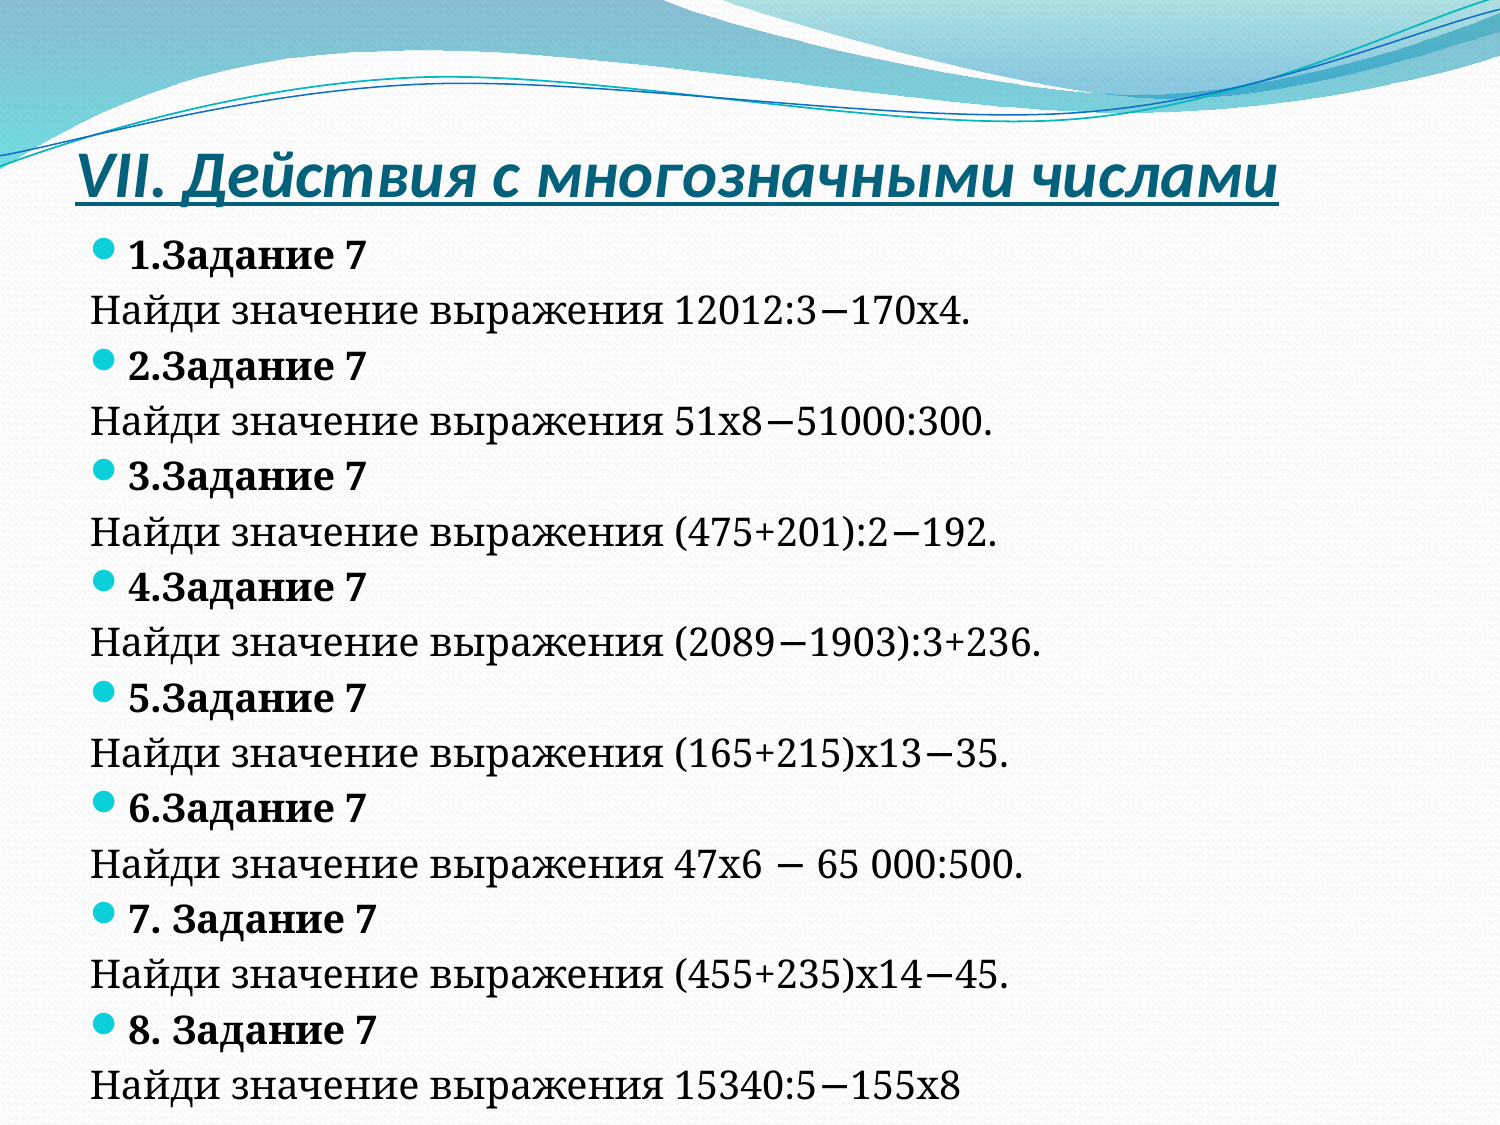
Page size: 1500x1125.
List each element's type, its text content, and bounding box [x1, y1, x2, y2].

title VII. Действия с многозначными числами [75, 115, 1425, 211]
list 1.Задание 7 Найди значение выражения 12012:3−170х4. 2.Задание 7 Найди значение выражения 51х8−51000:300. 3.Задание 7 Найди значение выражения (475+201):2−192. 4.Задание 7 Найди значение выражения (2089−1903):3+236. 5.Задание 7 Найди значение выражения (165+215)х13−35. 6.Задание 7 Найди значение выражения 47х6 − 65 000:500. 7. Задание 7 Найди значение выражения (455+235)х14−45. 8. Задание 7 Найди значение выражения 15340:5−155х8 [75, 222, 1425, 1125]
